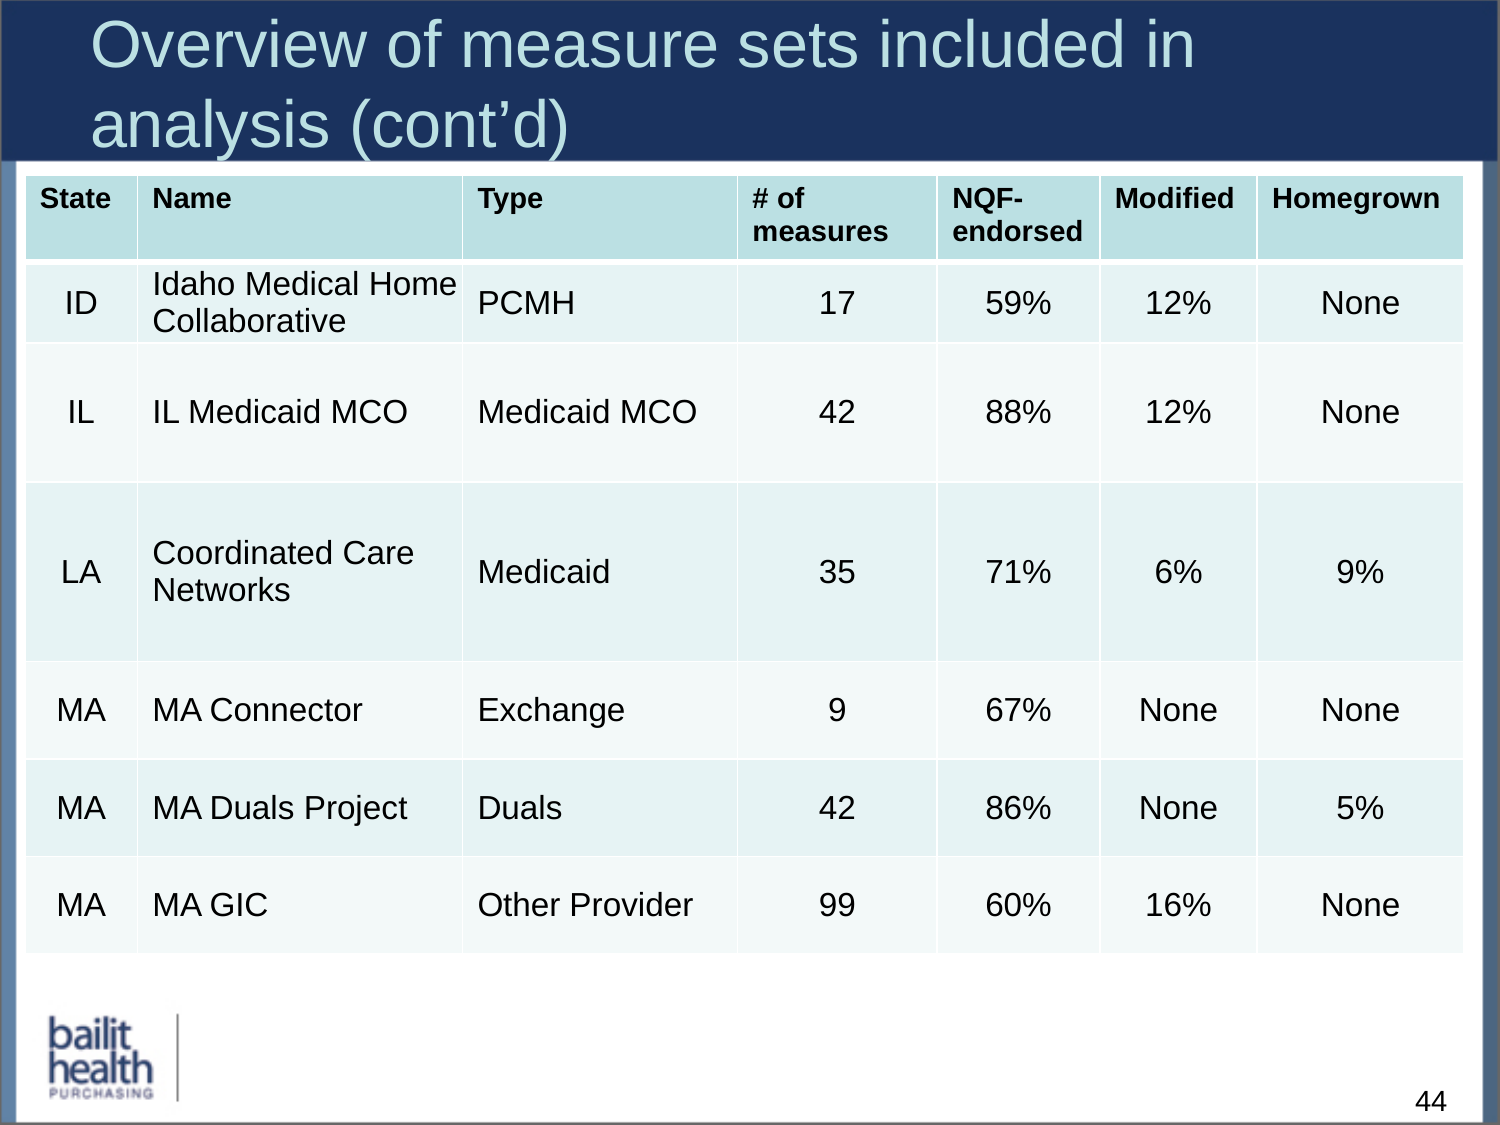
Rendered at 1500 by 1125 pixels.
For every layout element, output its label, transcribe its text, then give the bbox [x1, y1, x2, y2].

table_cell MA Connector [138, 662, 462, 758]
table_cell None [1101, 662, 1256, 758]
table_cell Medicaid MCO [463, 344, 737, 481]
table_header Modified [1101, 176, 1256, 259]
table_cell None [1258, 265, 1463, 342]
table_header Name [138, 176, 462, 259]
table_cell MA [26, 662, 137, 758]
table_header State [26, 176, 137, 259]
table_header NQF-endorsed [938, 176, 1099, 259]
table_cell Exchange [463, 662, 737, 758]
table_cell MA Duals Project [138, 760, 462, 856]
table_header Type [463, 176, 737, 259]
table_cell 88% [938, 344, 1099, 481]
table_cell 71% [938, 483, 1099, 661]
table_cell 17 [738, 265, 936, 342]
table_cell 42 [738, 344, 936, 481]
table_cell 16% [1101, 857, 1256, 953]
table_cell Medicaid [463, 483, 737, 661]
table_cell Idaho Medical Home Collaborative [138, 265, 462, 342]
table_cell IL [26, 344, 137, 481]
table_cell IL Medicaid MCO [138, 344, 462, 481]
table_cell LA [26, 483, 137, 661]
table_cell 59% [938, 265, 1099, 342]
table_cell 12% [1101, 344, 1256, 481]
table_cell None [1101, 760, 1256, 856]
table_cell Duals [463, 760, 737, 856]
table_cell None [1258, 344, 1463, 481]
table_header Homegrown [1258, 176, 1463, 259]
table_cell 86% [938, 760, 1099, 856]
table_cell 99 [738, 857, 936, 953]
table_cell 9% [1258, 483, 1463, 661]
table_cell 9 [738, 662, 936, 758]
table_cell None [1258, 662, 1463, 758]
table_cell 67% [938, 662, 1099, 758]
table_header # of measures [738, 176, 936, 259]
table_cell 6% [1101, 483, 1256, 661]
picture [0, 0, 1500, 1125]
table_cell Coordinated Care Networks [138, 483, 462, 661]
table_cell 5% [1258, 760, 1463, 856]
table_cell MA [26, 857, 137, 953]
table_cell 12% [1101, 265, 1256, 342]
slide_number 44 [1374, 1074, 1463, 1113]
table_cell 60% [938, 857, 1099, 953]
table_cell None [1258, 857, 1463, 953]
table_cell MA GIC [138, 857, 462, 953]
table_cell MA [26, 760, 137, 856]
table_cell 42 [738, 760, 936, 856]
table_cell Other Provider [463, 857, 737, 953]
table_cell PCMH [463, 265, 737, 342]
table_cell ID [26, 265, 137, 342]
title Overview of measure sets included in analysis (cont’d) [74, 0, 1426, 174]
table_cell 35 [738, 483, 936, 661]
